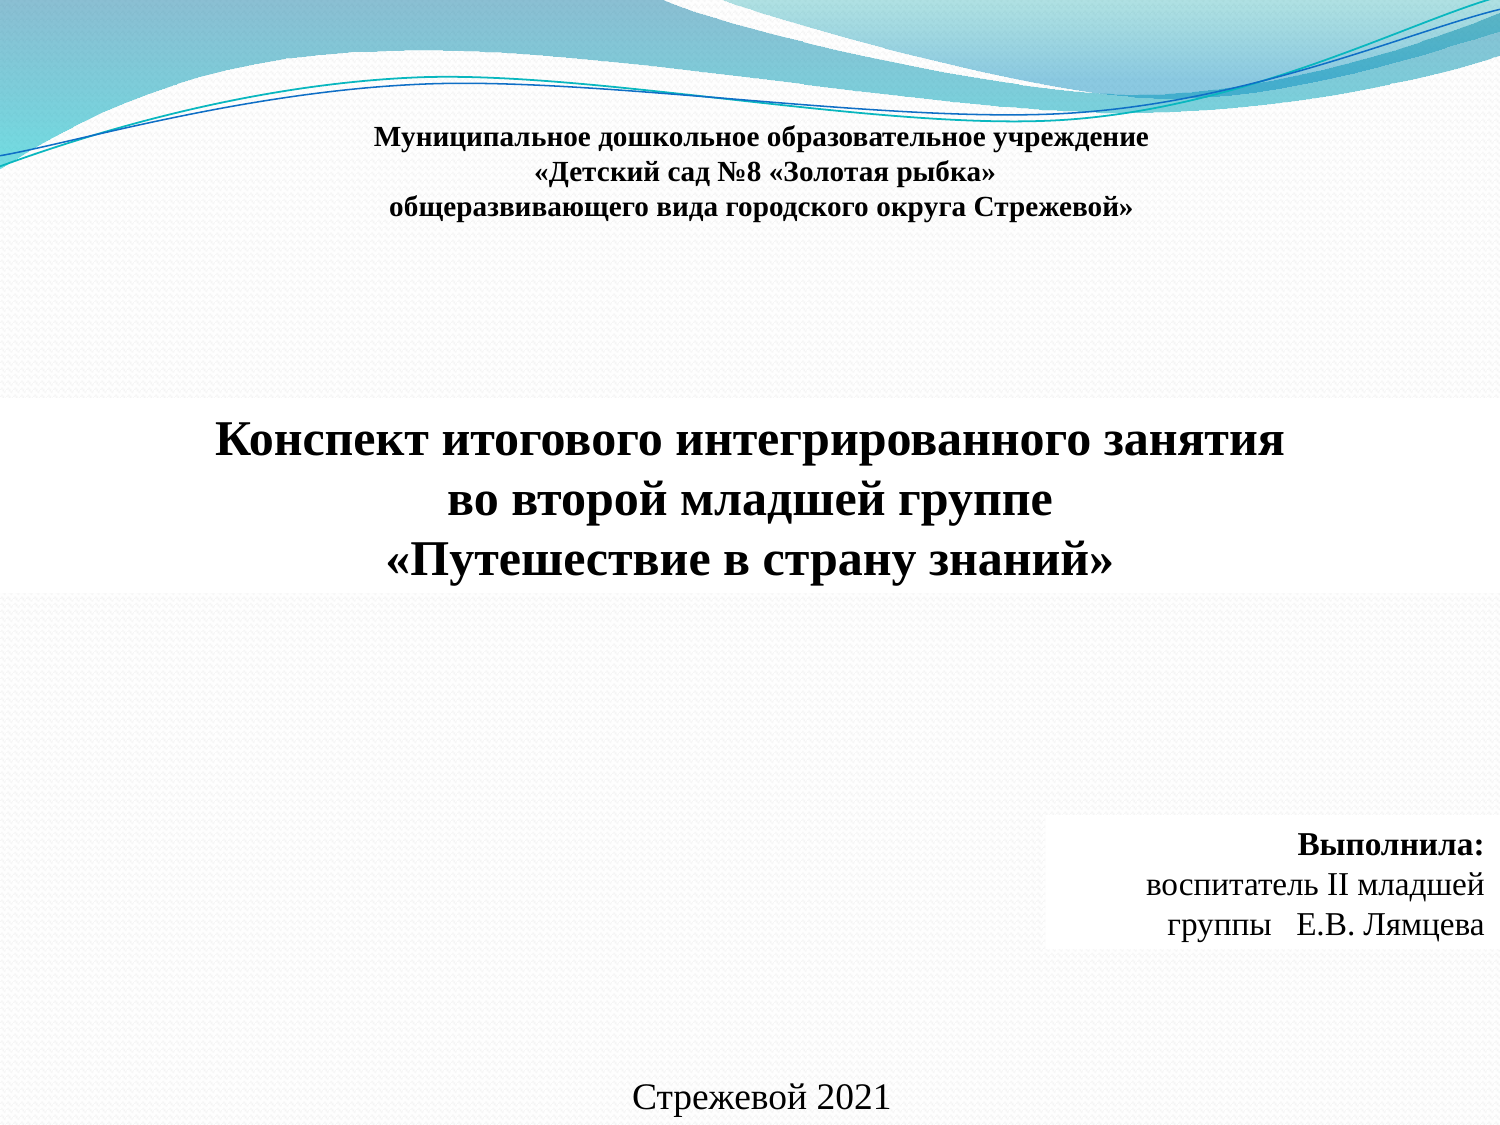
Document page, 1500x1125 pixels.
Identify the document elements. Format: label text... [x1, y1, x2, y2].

text_box Конспект итогового интегрированного занятия во второй младшей группе «Путешествие в страну знаний» [0, 398, 1500, 593]
text_box Выполнила: воспитатель II младшей группы Е.В. Лямцева [1045, 814, 1500, 950]
text_box Стрежевой 2021 [537, 1064, 987, 1125]
text_box Муниципальное дошкольное образовательное учреждение «Детский сад №8 «Золотая рыбка» общеразвивающего вида городского округа Стрежевой» [230, 110, 1294, 230]
